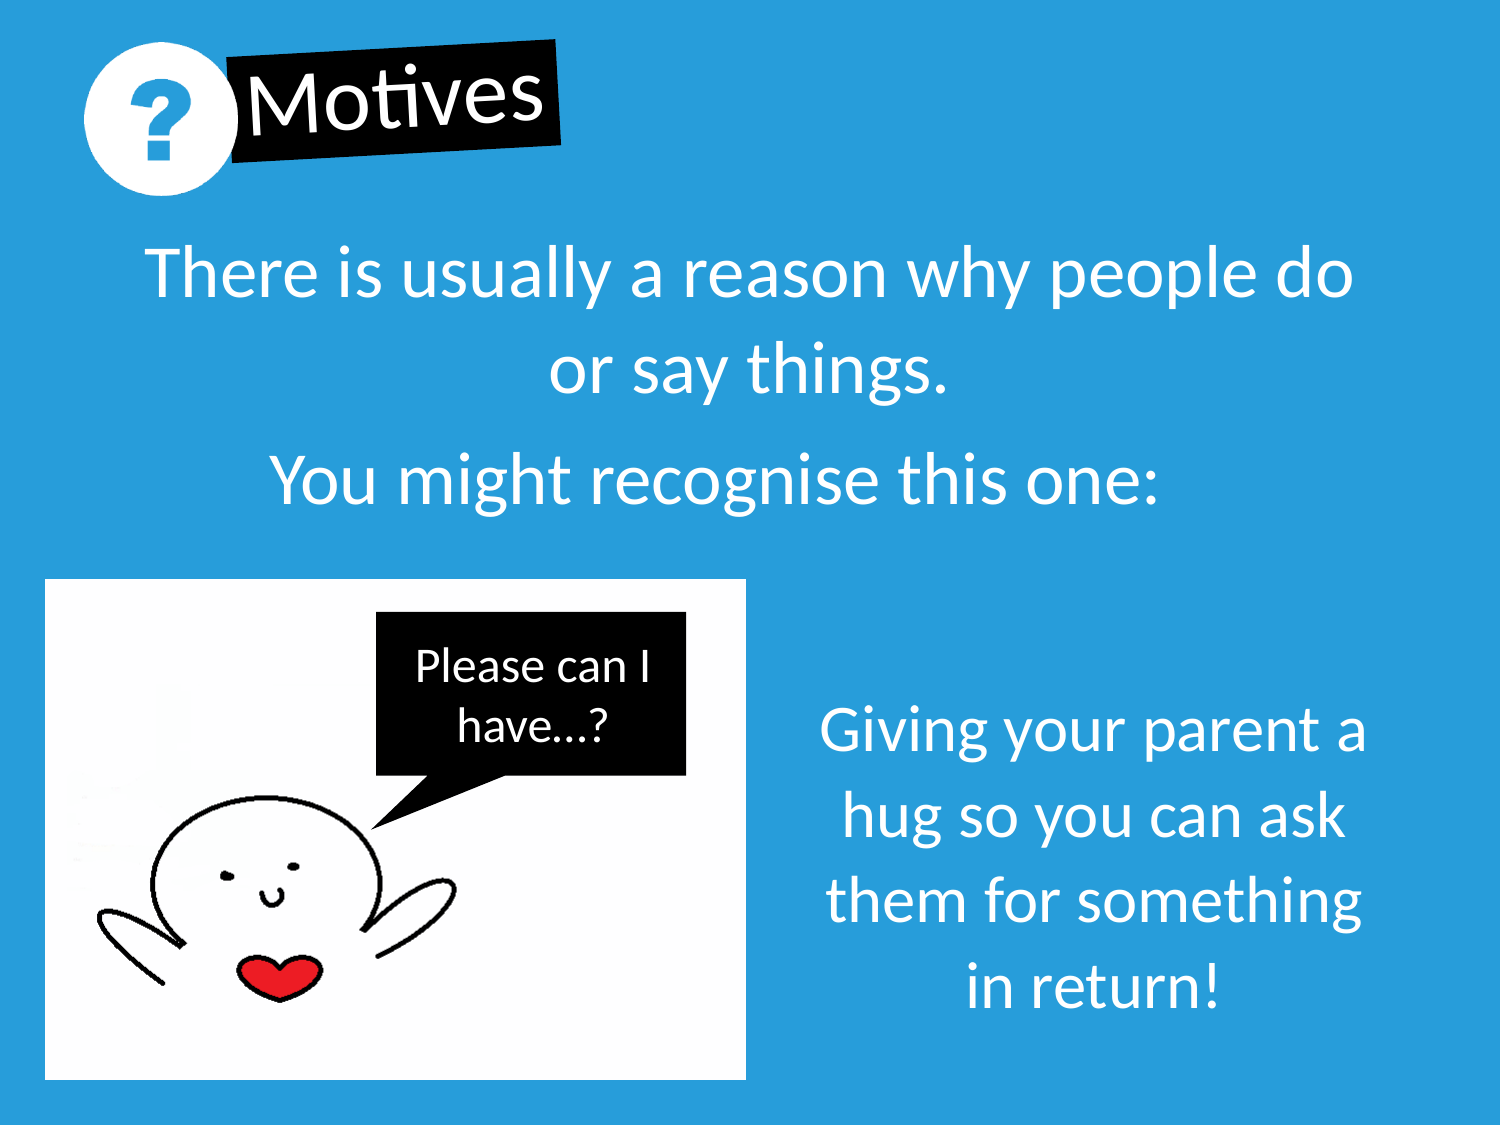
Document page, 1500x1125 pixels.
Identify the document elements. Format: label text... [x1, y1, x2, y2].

text_box There is usually a reason why people do or say things. [109, 208, 1391, 417]
picture [84, 42, 238, 196]
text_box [45, 579, 1391, 1080]
text_box You might recognise this one: [75, 416, 1356, 528]
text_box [228, 28, 571, 155]
